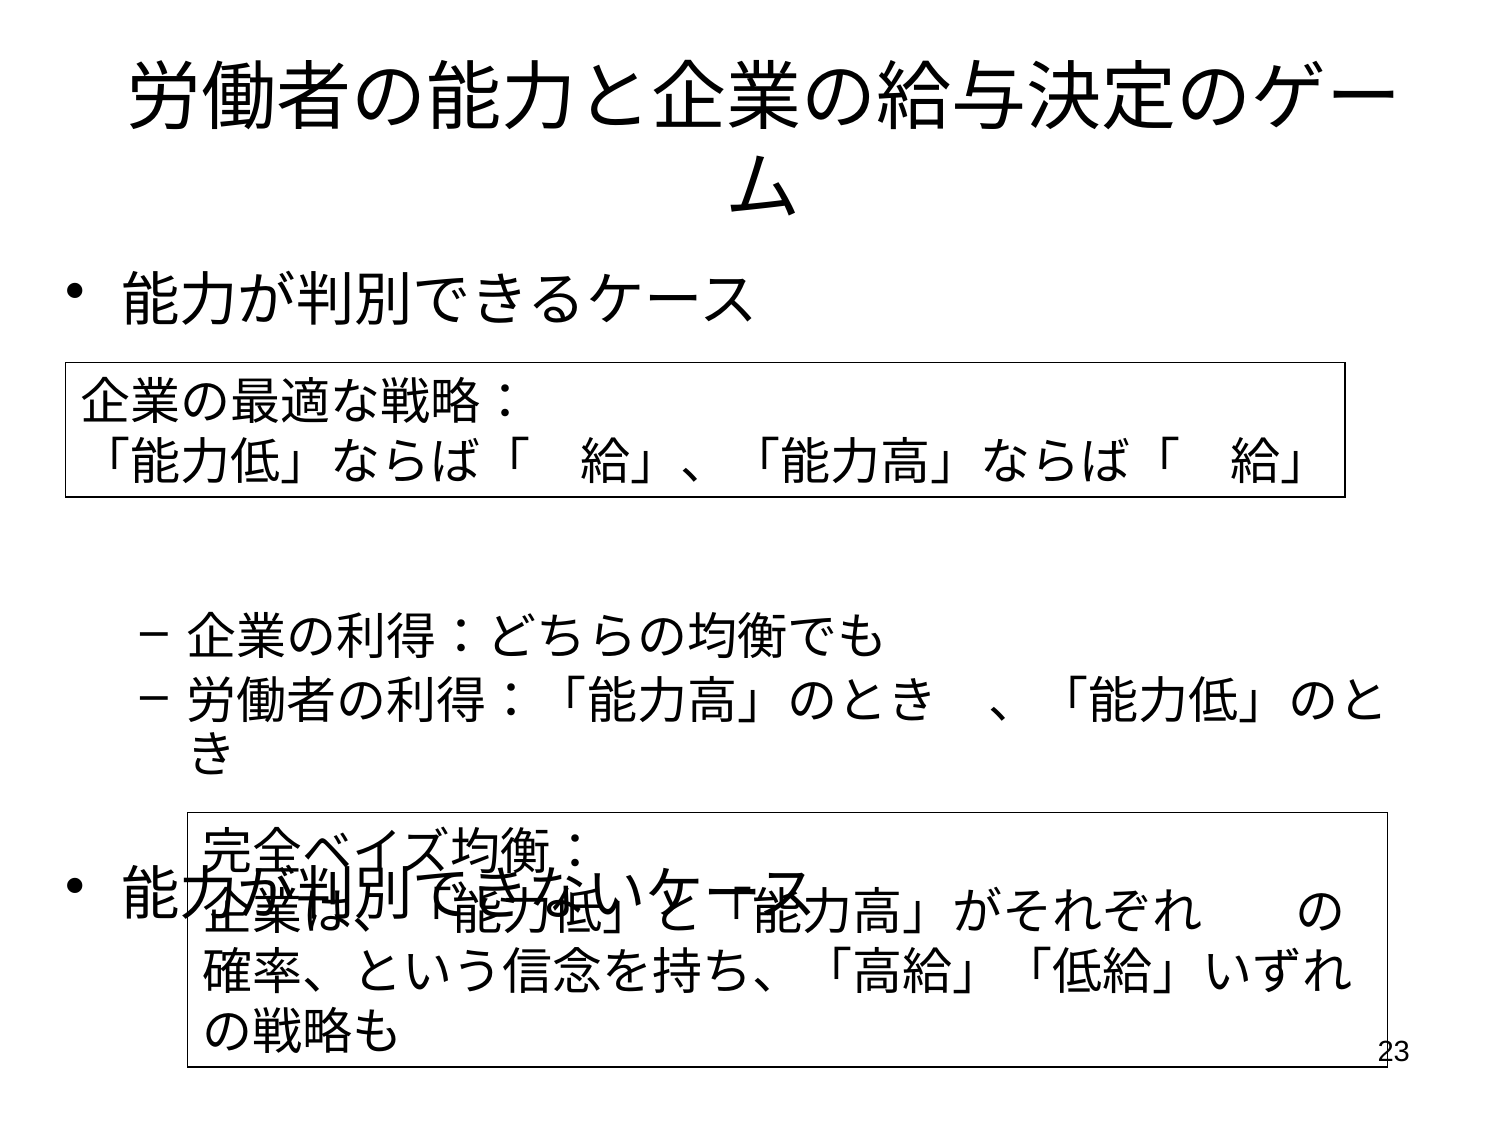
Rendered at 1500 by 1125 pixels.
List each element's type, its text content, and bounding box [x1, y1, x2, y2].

slide_number 23 [1074, 1024, 1426, 1103]
list 能力が判別できるケース 企業の利得：どちらの均衡でも2 労働者の利得：「能力高」のとき4、「能力低」のとき1 能力が判別できないケース [50, 262, 1450, 825]
text_box 完全ベイズ均衡： 企業は、「能力低」と「能力高」がそれぞれ1/2の確率、という信念を持ち、「高給」「低給」いずれの戦略も選びうる [187, 812, 1388, 1068]
text_box 企業の最適な戦略： 「能力低」ならば「低給」、「能力高」ならば「高給」 [65, 362, 1346, 498]
title 労働者の能力と企業の給与決定のゲーム [75, 45, 1450, 233]
